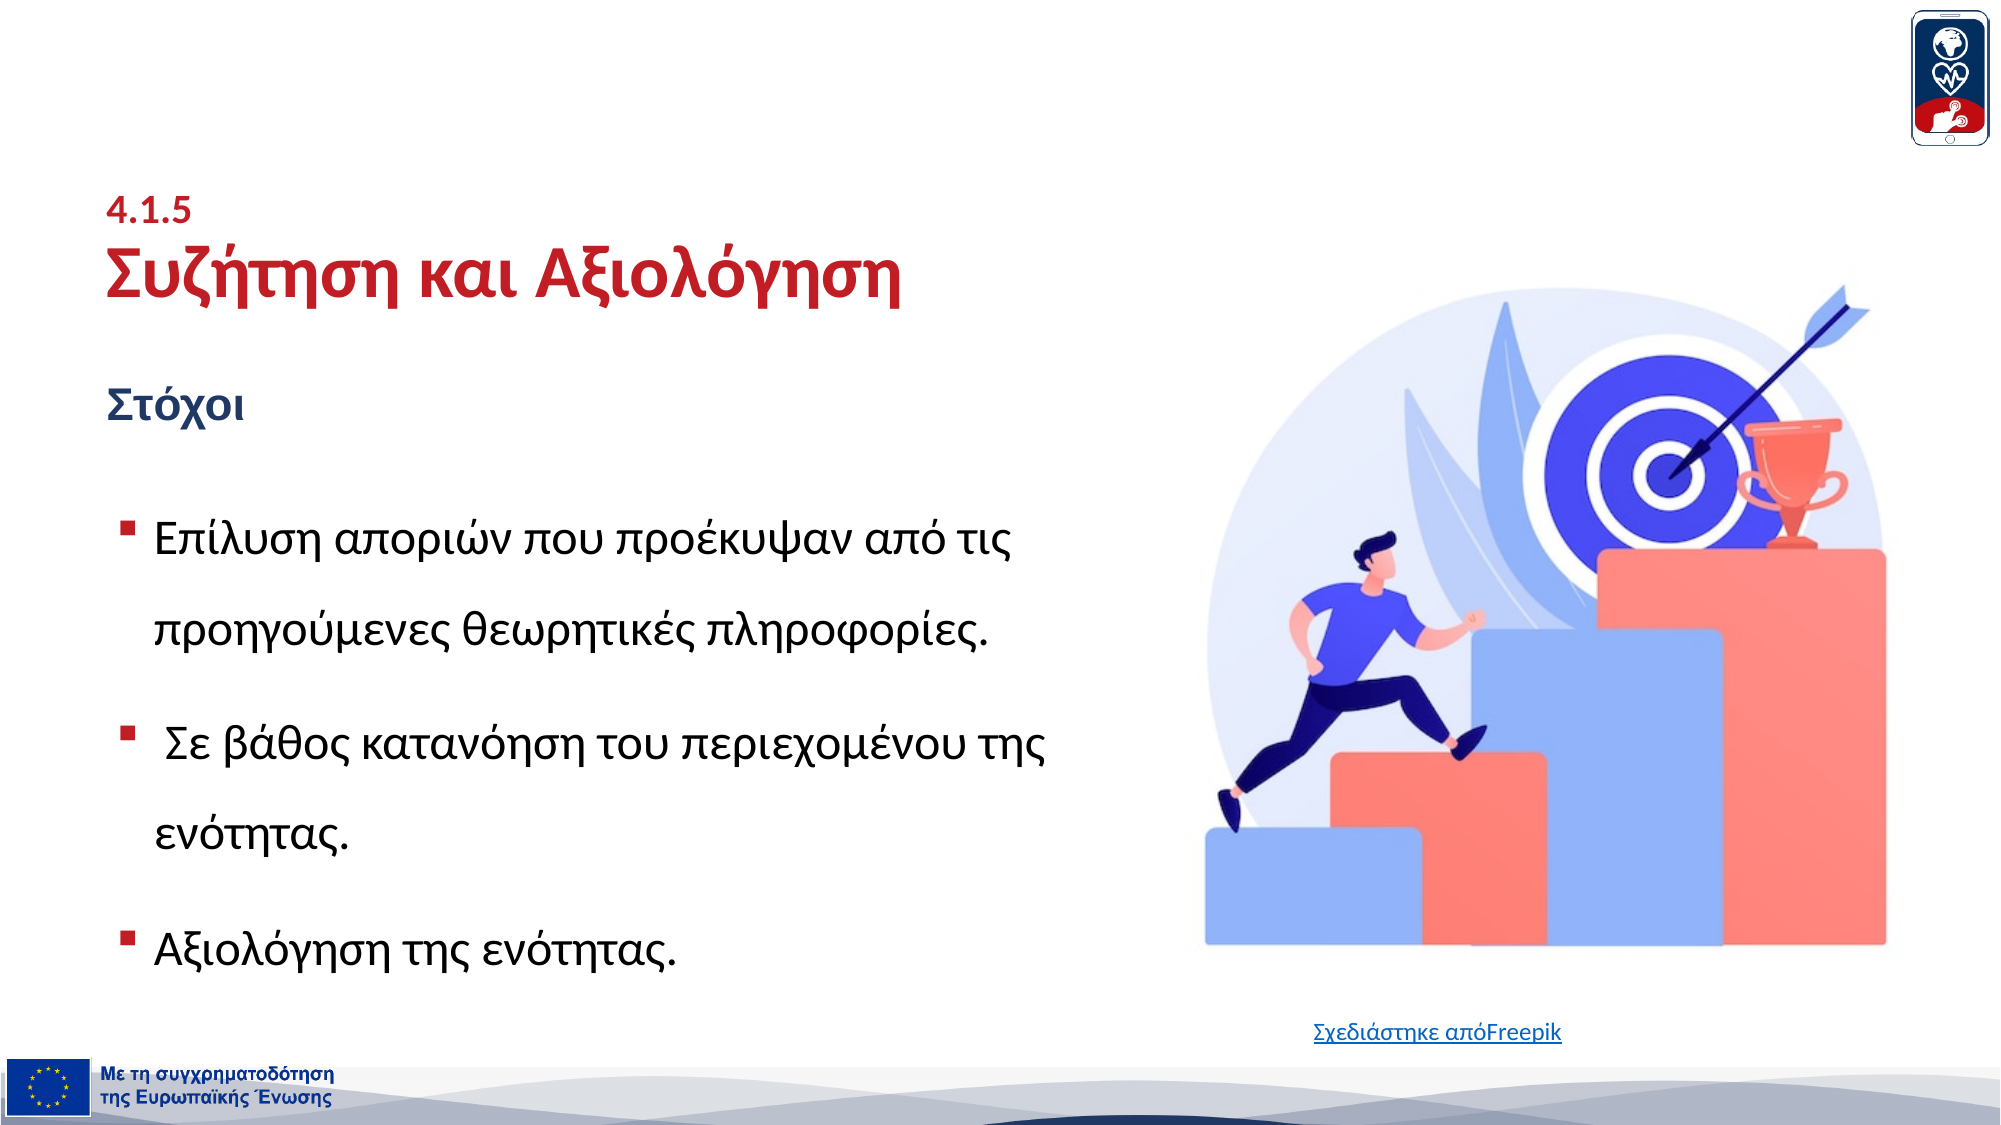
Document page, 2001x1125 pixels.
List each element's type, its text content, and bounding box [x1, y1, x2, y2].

list Στόχοι [91, 354, 938, 437]
picture [1093, 177, 1999, 1054]
picture [0, 1054, 2001, 1125]
list Επίλυση αποριών που προέκυψαν από τις προηγούμενες θεωρητικές πληροφορίες. Σε βάθος κατανόηση του περιεχομένου της ενότητας. Αξιολόγηση της ενότητας. [101, 467, 1076, 1080]
picture [1911, 10, 1990, 146]
title 4.1.5 Συζήτηση και Αξιολόγηση [91, 177, 1093, 324]
